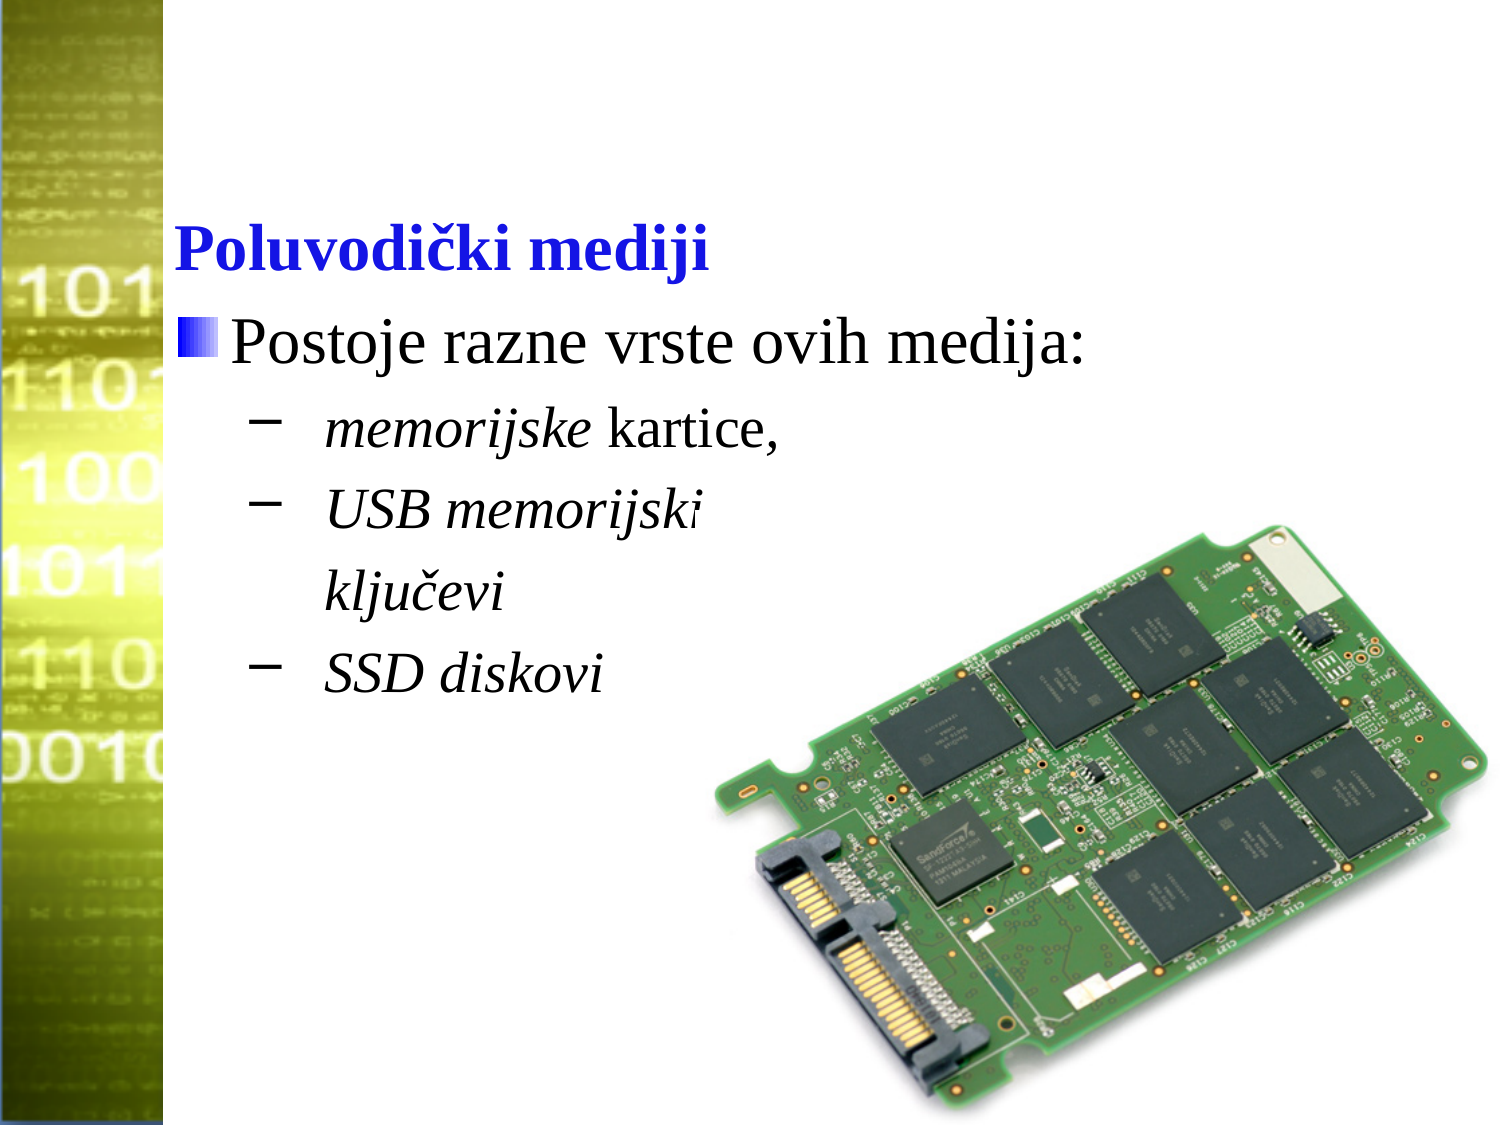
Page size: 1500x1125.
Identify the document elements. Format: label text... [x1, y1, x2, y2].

picture [694, 510, 1500, 1125]
list Poluvodički mediji Postoje razne vrste ovih medija: memorijske kartice, USB memorijski ključevi SSD diskovi [166, 196, 1459, 872]
picture [174, 313, 222, 361]
picture [0, 0, 163, 1125]
